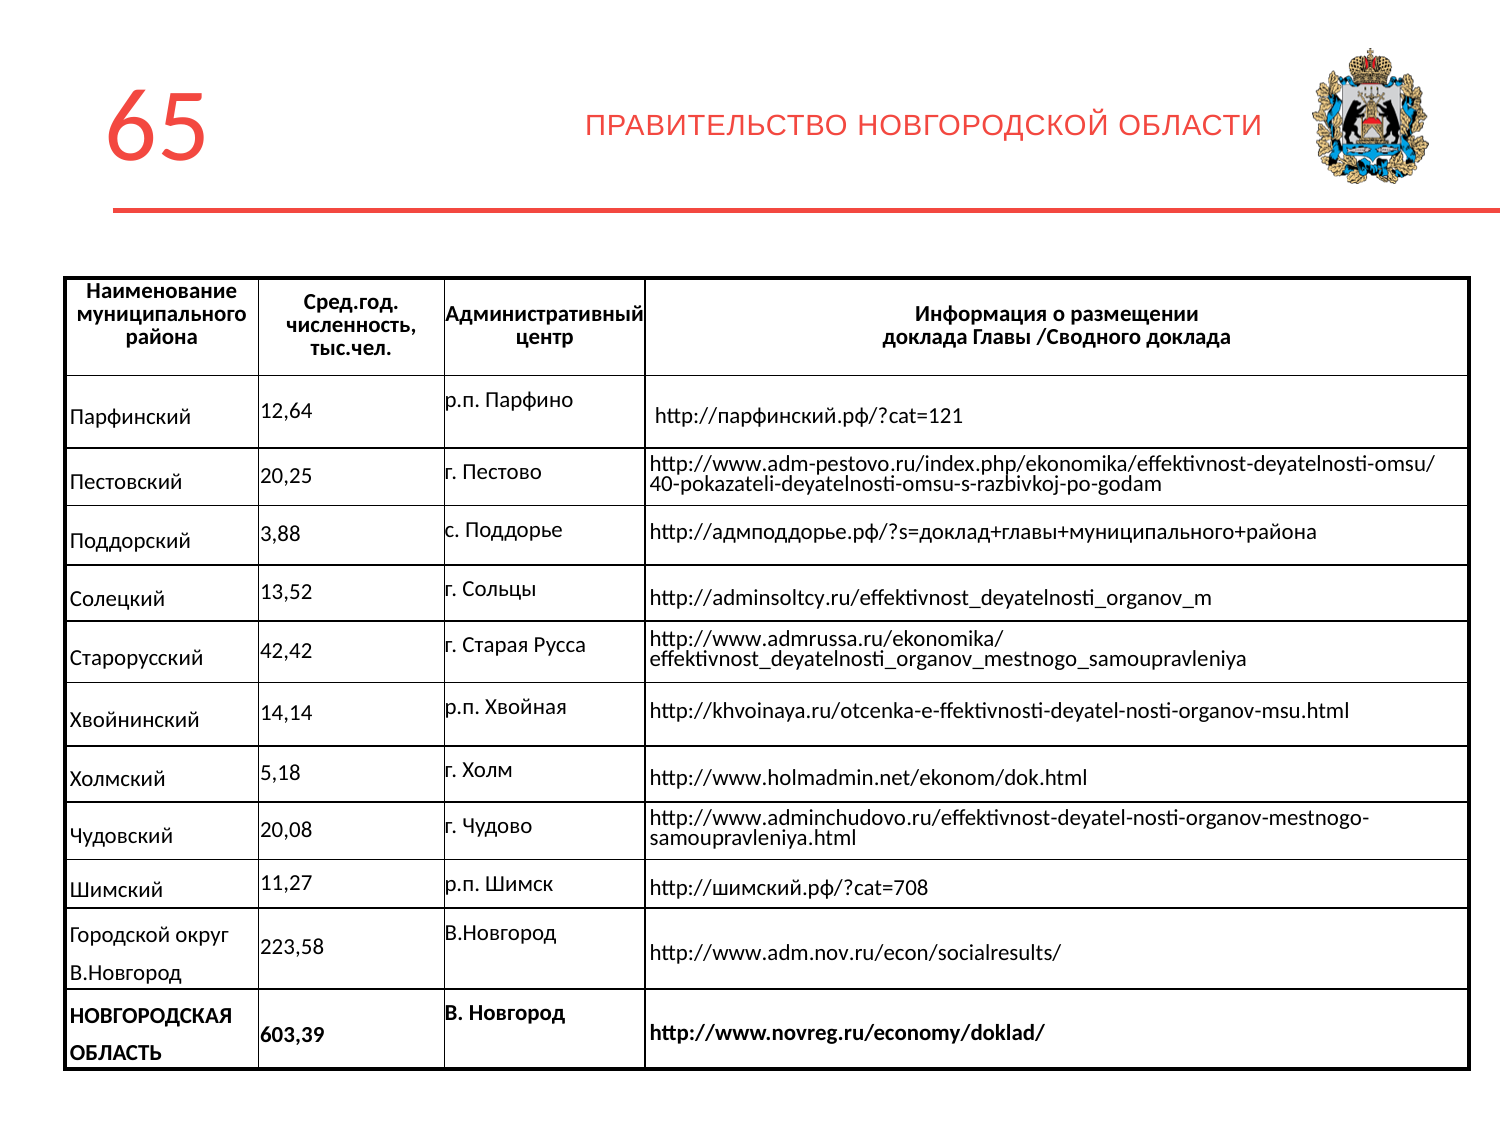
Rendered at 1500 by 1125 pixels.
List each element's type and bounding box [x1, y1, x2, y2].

table_cell [445, 909, 644, 988]
table_cell [259, 990, 444, 1067]
table_cell [259, 803, 444, 859]
table_cell [445, 566, 644, 620]
table_cell [445, 622, 644, 682]
table_cell [67, 990, 258, 1067]
table_cell [67, 747, 258, 801]
table_cell [445, 683, 644, 745]
table_cell [259, 376, 444, 447]
table_cell [67, 803, 258, 859]
table_cell [646, 860, 1467, 907]
picture [1311, 48, 1429, 184]
table_cell [67, 566, 258, 620]
table_cell [646, 566, 1467, 620]
table_cell [445, 990, 644, 1067]
table_cell [646, 990, 1467, 1067]
table_cell [67, 376, 258, 447]
table_header [445, 280, 644, 375]
table_cell [646, 803, 1467, 859]
table_cell [67, 683, 258, 745]
table_cell [67, 909, 258, 988]
table_cell [259, 566, 444, 620]
table_cell [259, 449, 444, 505]
table_cell [259, 506, 444, 564]
table_cell [445, 376, 644, 447]
table_cell [259, 909, 444, 988]
table_cell [67, 506, 258, 564]
table_cell [646, 683, 1467, 745]
table_cell [445, 449, 644, 505]
table_cell [67, 860, 258, 907]
table_cell [646, 909, 1467, 988]
table_cell [646, 506, 1467, 564]
table_cell [67, 449, 258, 505]
table_cell [646, 747, 1467, 801]
table_header [259, 280, 444, 375]
text_box [89, 49, 225, 189]
table_cell [646, 376, 1467, 447]
table_cell [445, 747, 644, 801]
table_cell [259, 860, 444, 907]
table_cell [445, 803, 644, 859]
table_cell [646, 449, 1467, 505]
table_cell [259, 747, 444, 801]
table_header [646, 280, 1467, 375]
text_box [570, 102, 1311, 147]
table_cell [445, 506, 644, 564]
table_cell [259, 622, 444, 682]
table_cell [67, 622, 258, 682]
table_cell [646, 622, 1467, 682]
table_header [67, 280, 258, 375]
table_cell [259, 683, 444, 745]
table_cell [445, 860, 644, 907]
